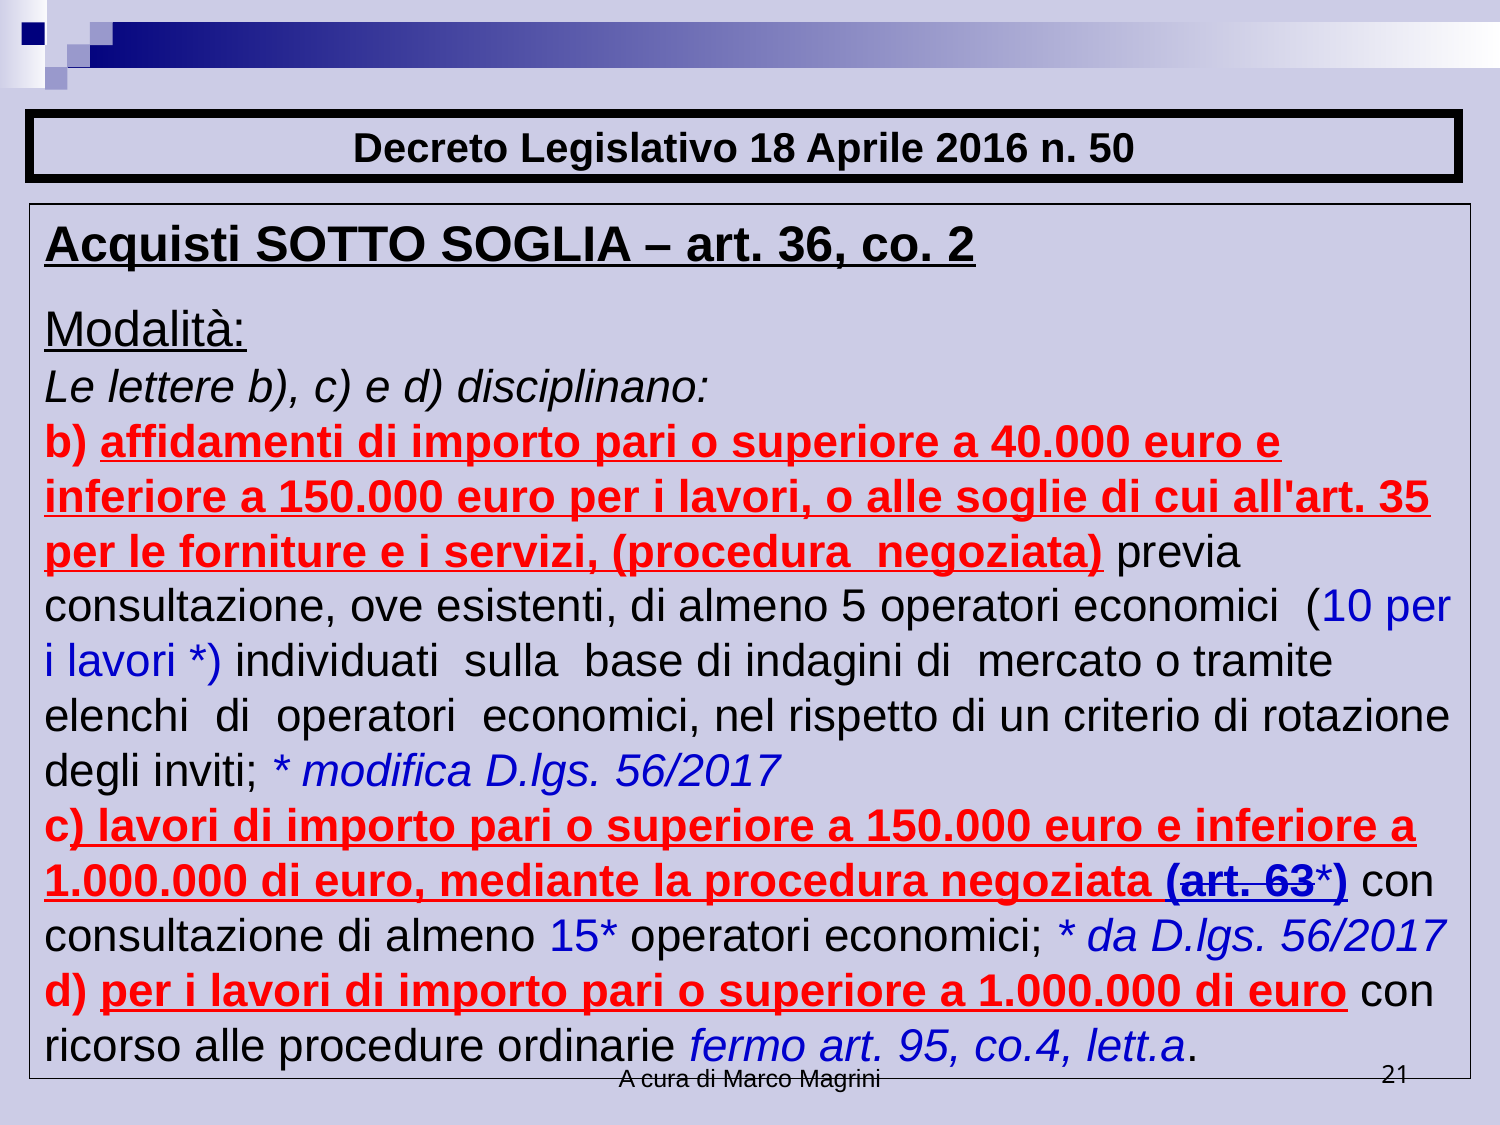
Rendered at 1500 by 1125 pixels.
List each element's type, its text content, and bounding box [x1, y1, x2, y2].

slide_number 21 [1074, 1025, 1425, 1100]
text_box Decreto Legislativo 18 Aprile 2016 n. 50 [29, 113, 1459, 179]
footer A cura di Marco Magrini [512, 1025, 988, 1100]
text_box Acquisti SOTTO SOGLIA – art. 36, co. 2 Modalità: Le lettere b), c) e d) disciplinano: b) affidamenti di importo pari o superiore a 40.000 euro e inferiore a 150.000 euro per i lavori, o alle soglie di cui all'art. 35 per le forniture e i servizi, (procedura negoziata) previa consultazione, ove esistenti, di almeno 5 operatori economici (10 per i lavori *) individuati sulla base di indagini di mercato o tramite elenchi di operatori economici, nel rispetto di un criterio di rotazione degli inviti; * modifica D.lgs. 56/2017 c) lavori di importo pari o superiore a 150.000 euro e inferiore a 1.000.000 di euro, mediante la procedura negoziata (art. 63*) con consultazione di almeno 15* operatori economici; * da D.lgs. 56/2017 d) per i lavori di importo pari o superiore a 1.000.000 di euro con ricorso alle procedure ordinarie fermo art. 95, co.4, lett.a. [29, 203, 1471, 1079]
